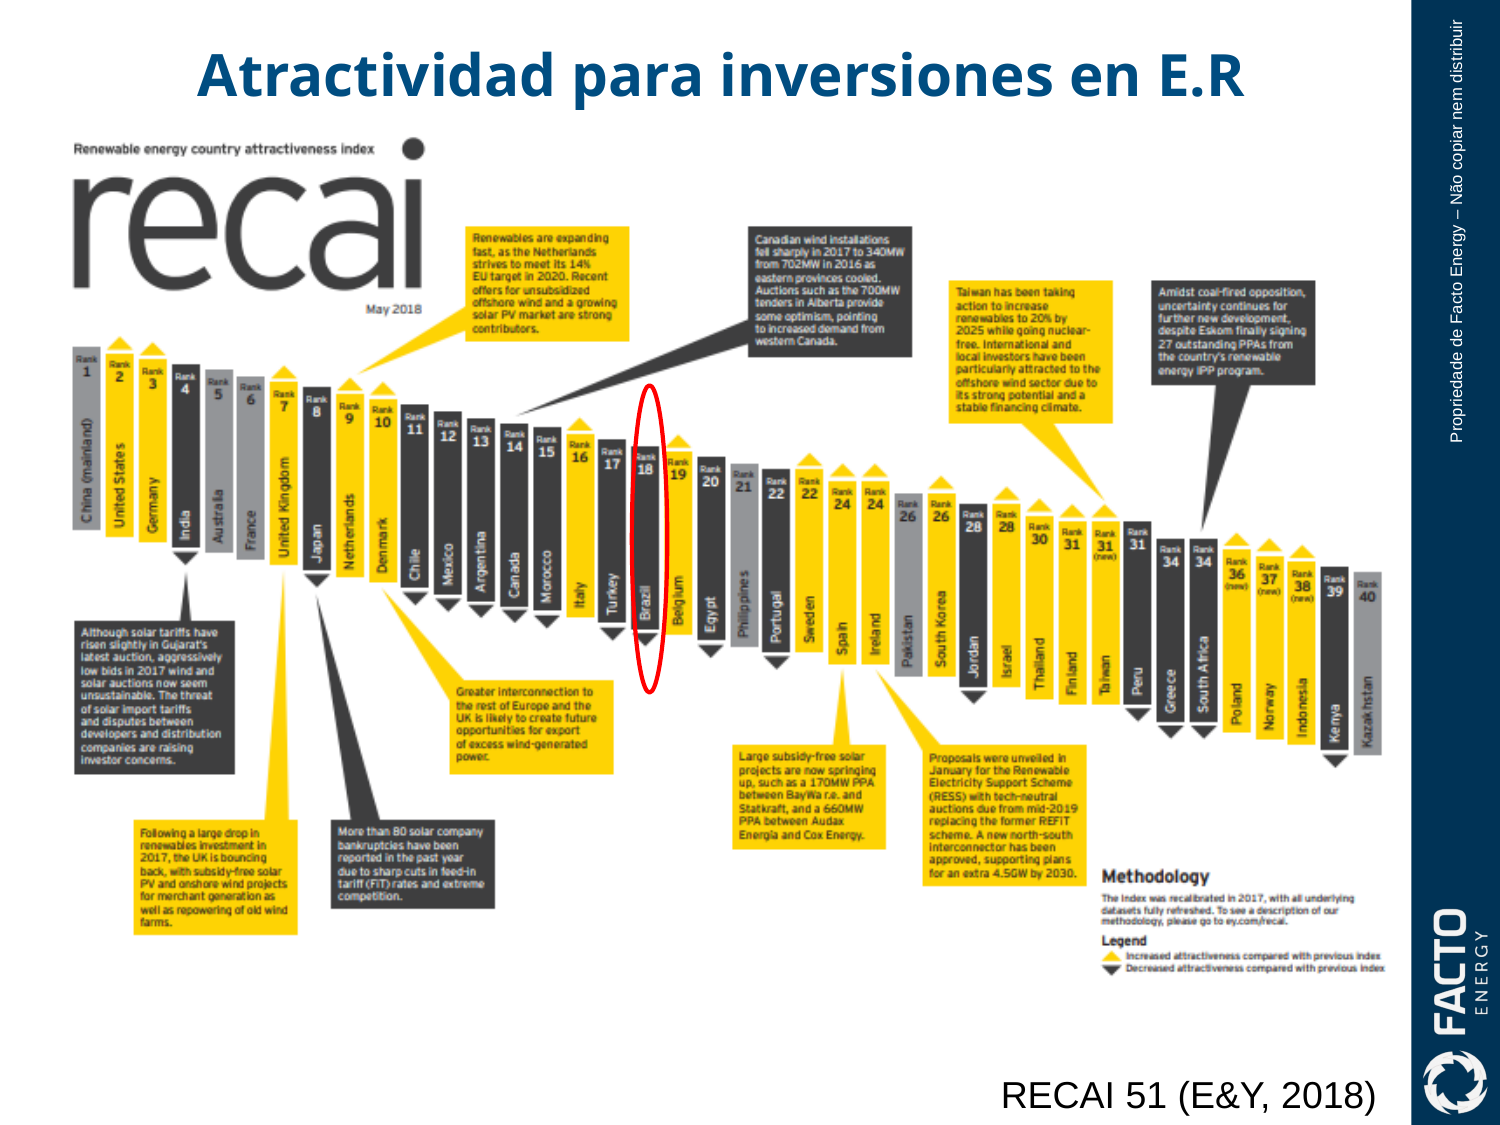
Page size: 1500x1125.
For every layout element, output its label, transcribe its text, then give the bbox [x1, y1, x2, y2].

text_box [1411, 1055, 1500, 1125]
text_box Atractividad para inversiones en E.R [55, 30, 1388, 114]
picture [52, 115, 1500, 1118]
text_box RECAI 51 (E&Y, 2018) [986, 1063, 1421, 1124]
text_box Propriedade de Facto Energy – Não copiar nem distribuir [1437, 4, 1473, 458]
text_box [1411, 0, 1500, 974]
